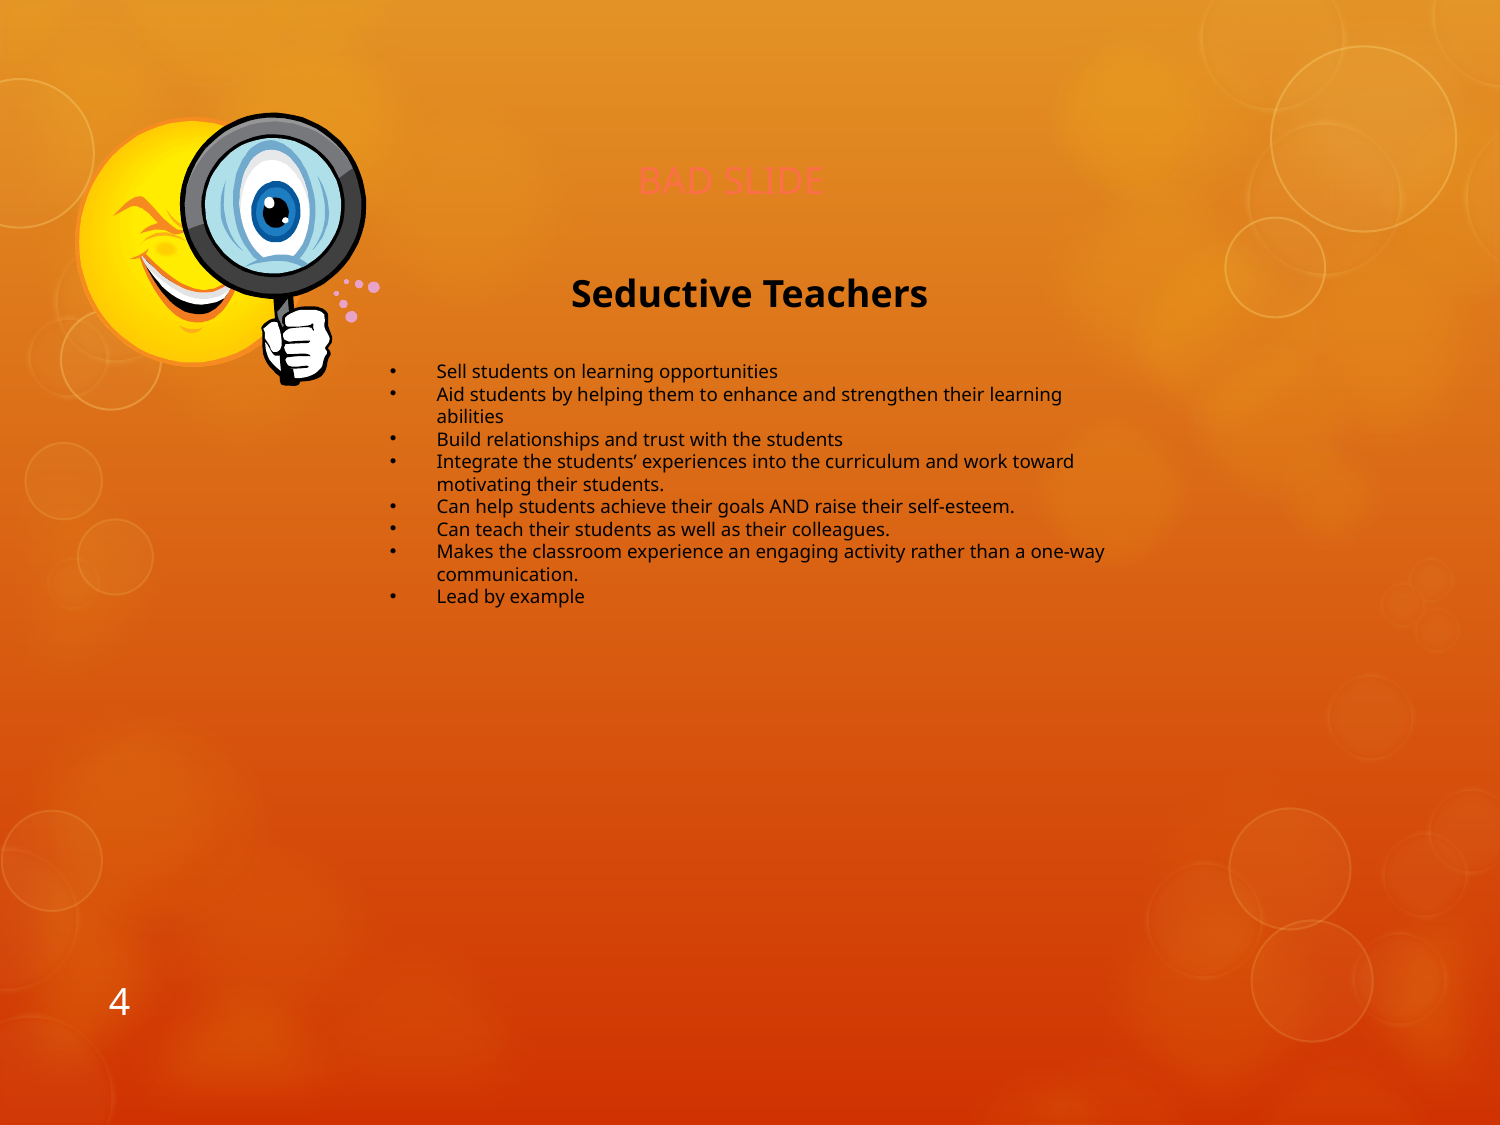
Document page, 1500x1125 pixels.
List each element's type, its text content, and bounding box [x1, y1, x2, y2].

slide_number 4 [93, 976, 194, 1037]
picture [74, 111, 381, 387]
text_box Seductive Teachers Sell students on learning opportunities Aid students by helping them to enhance and strengthen their learning abilities Build relationships and trust with the students Integrate the students’ experiences into the curriculum and work toward motivating their students. Can help students achieve their goals AND raise their self-esteem. Can teach their students as well as their colleagues. Makes the classroom experience an engaging activity rather than a one-way communication. Lead by example [374, 262, 1125, 615]
text_box BAD SLIDE [399, 149, 1063, 210]
